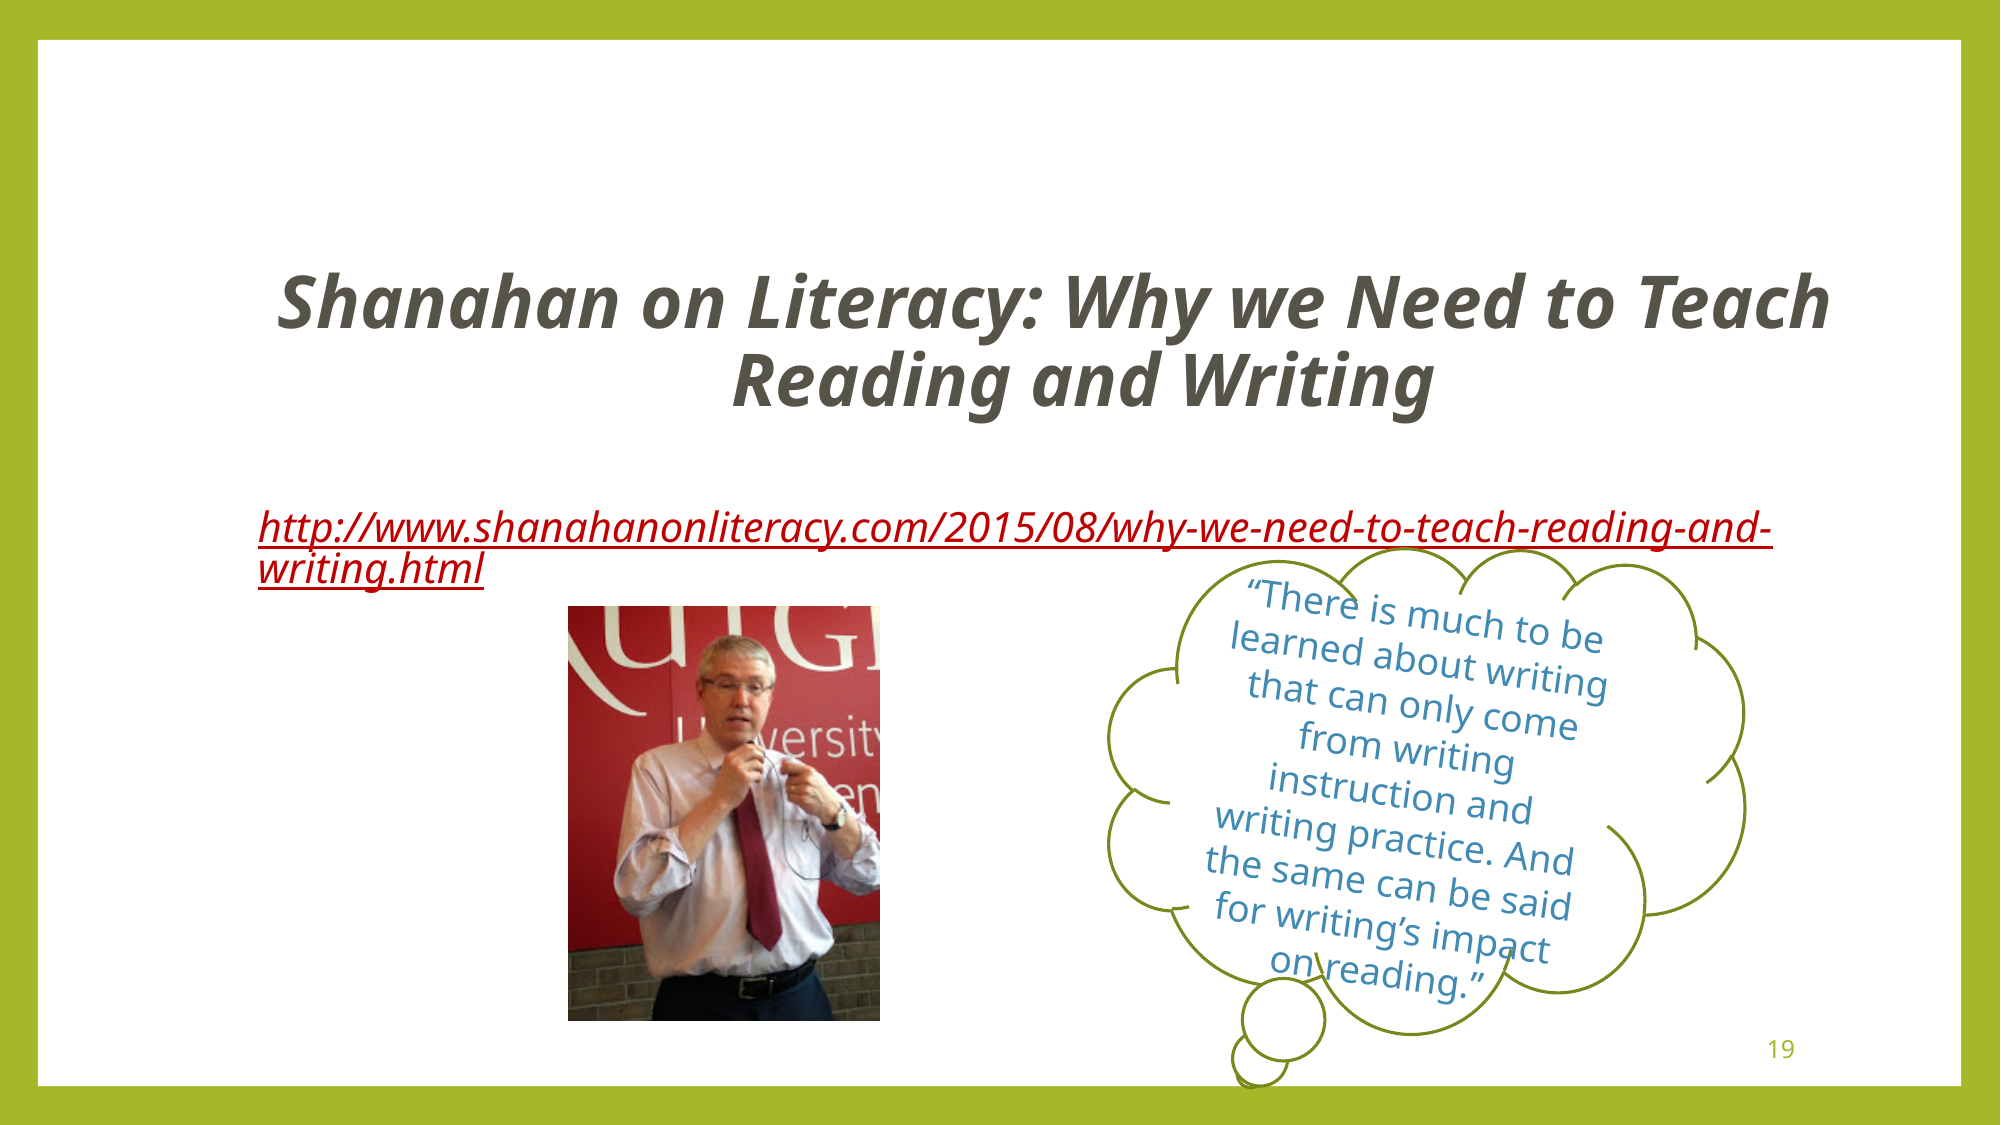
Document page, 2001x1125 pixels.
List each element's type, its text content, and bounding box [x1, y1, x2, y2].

picture [568, 606, 880, 1022]
text_box “There is much to be learned about writing that can only come from writing instruction and writing practice. And the same can be said for writing’s impact on reading.” [1107, 547, 1747, 1090]
title Shanahan on Literacy: Why we Need to Teach Reading and Writing http://www.shanahanonliteracy.com/2015/08/why-we-need-to-teach-reading-and-writing.html [242, 56, 1868, 857]
slide_number 19 [1530, 1020, 1811, 1081]
